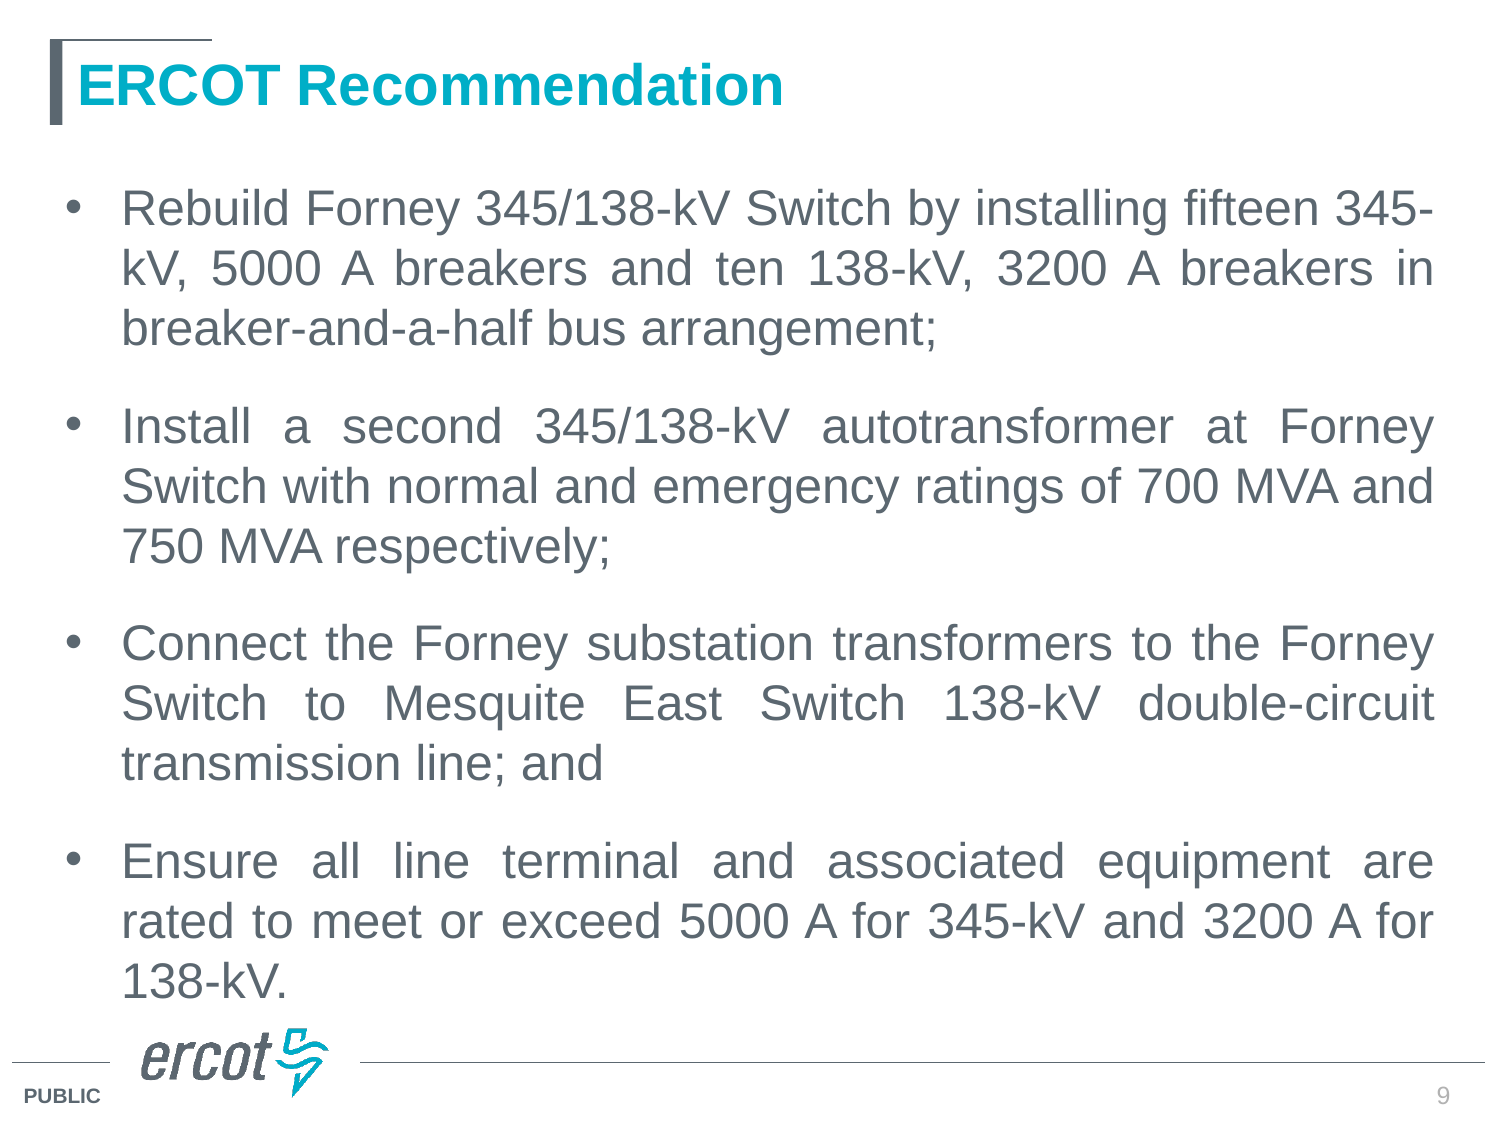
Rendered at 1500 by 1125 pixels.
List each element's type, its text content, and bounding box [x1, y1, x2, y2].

list Rebuild Forney 345/138-kV Switch by installing fifteen 345-kV, 5000 A breakers and ten 138-kV, 3200 A breakers in breaker-and-a-half bus arrangement; Install a second 345/138-kV autotransformer at Forney Switch with normal and emergency ratings of 700 MVA and 750 MVA respectively; Connect the Forney substation transformers to the Forney Switch to Mesquite East Switch 138-kV double-circuit transmission line; and Ensure all line terminal and associated equipment are rated to meet or exceed 5000 A for 345-kV and 3200 A for 138-kV. [50, 168, 1450, 1033]
slide_number 9 [1400, 1076, 1488, 1113]
title ERCOT Recommendation [62, 39, 1450, 125]
picture [137, 1033, 332, 1100]
